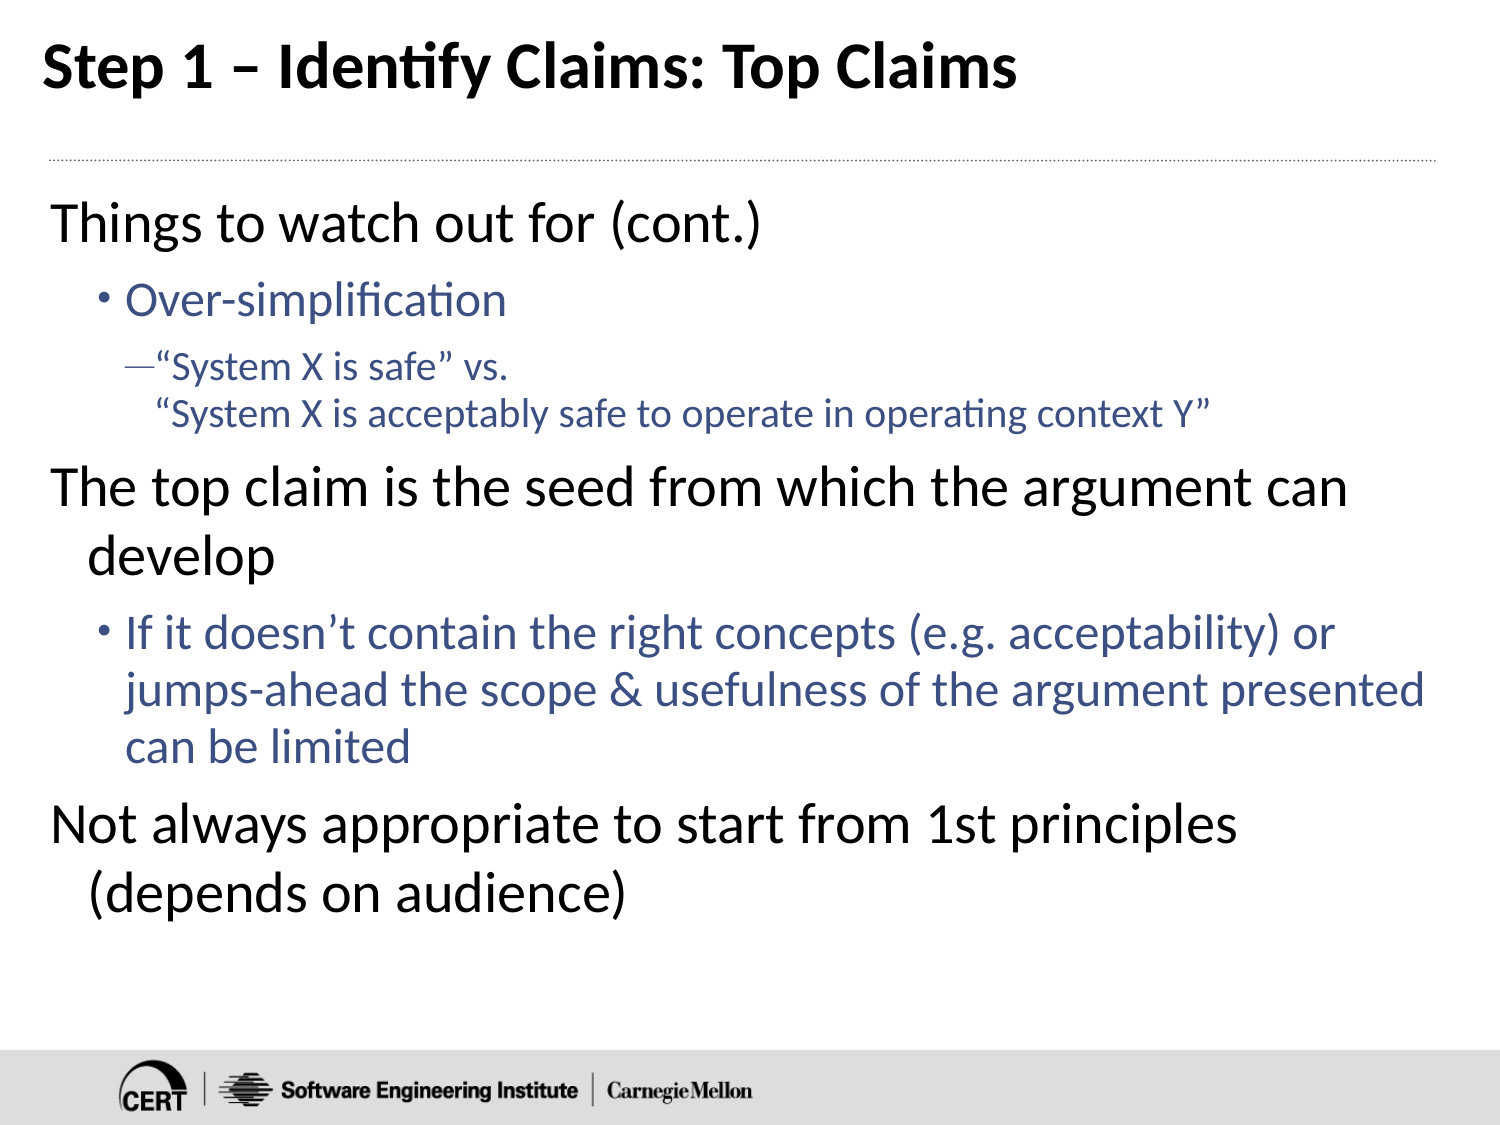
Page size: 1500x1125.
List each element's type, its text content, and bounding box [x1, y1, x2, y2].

title Step 1 – Identify Claims: Top Claims [42, 37, 1434, 155]
list Things to watch out for (cont.) Over-simplification “System X is safe” vs. “System X is acceptably safe to operate in operating context Y” The top claim is the seed from which the argument can develop If it doesn’t contain the right concepts (e.g. acceptability) or jumps-ahead the scope & usefulness of the argument presented can be limited Not always appropriate to start from 1st principles (depends on audience) [49, 187, 1438, 1001]
picture [102, 1056, 765, 1117]
